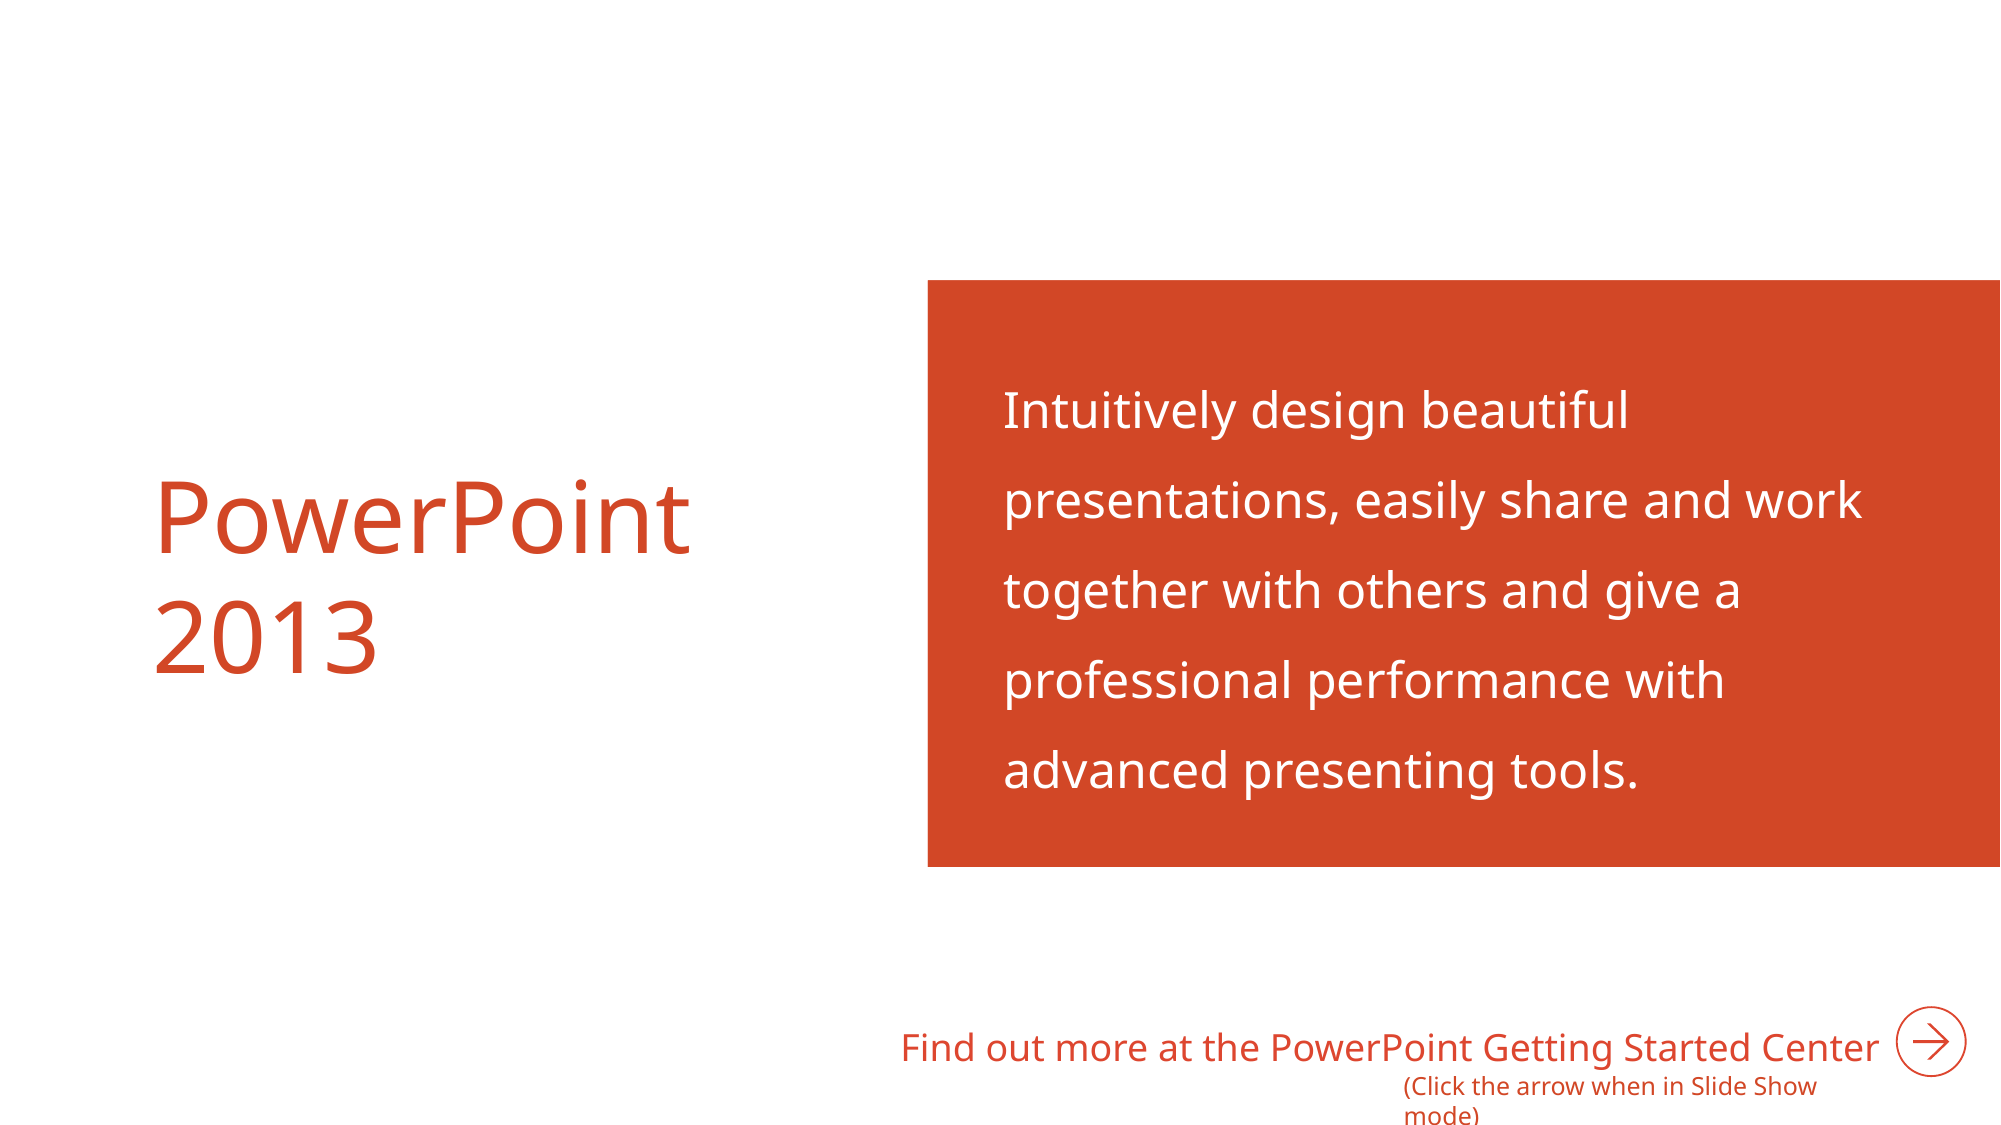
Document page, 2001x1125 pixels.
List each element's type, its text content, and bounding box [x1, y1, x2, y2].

title PowerPoint 2013 [137, 394, 878, 753]
text_box (Click the arrow when in Slide Show mode) [1388, 1062, 1875, 1112]
list Intuitively design beautiful presentations, easily share and work together with others and give a professional performance with advanced presenting tools. [988, 394, 1951, 753]
text_box Find out more at the PowerPoint Getting Started Center [475, 958, 1896, 1112]
text_box [1896, 1006, 1967, 1078]
